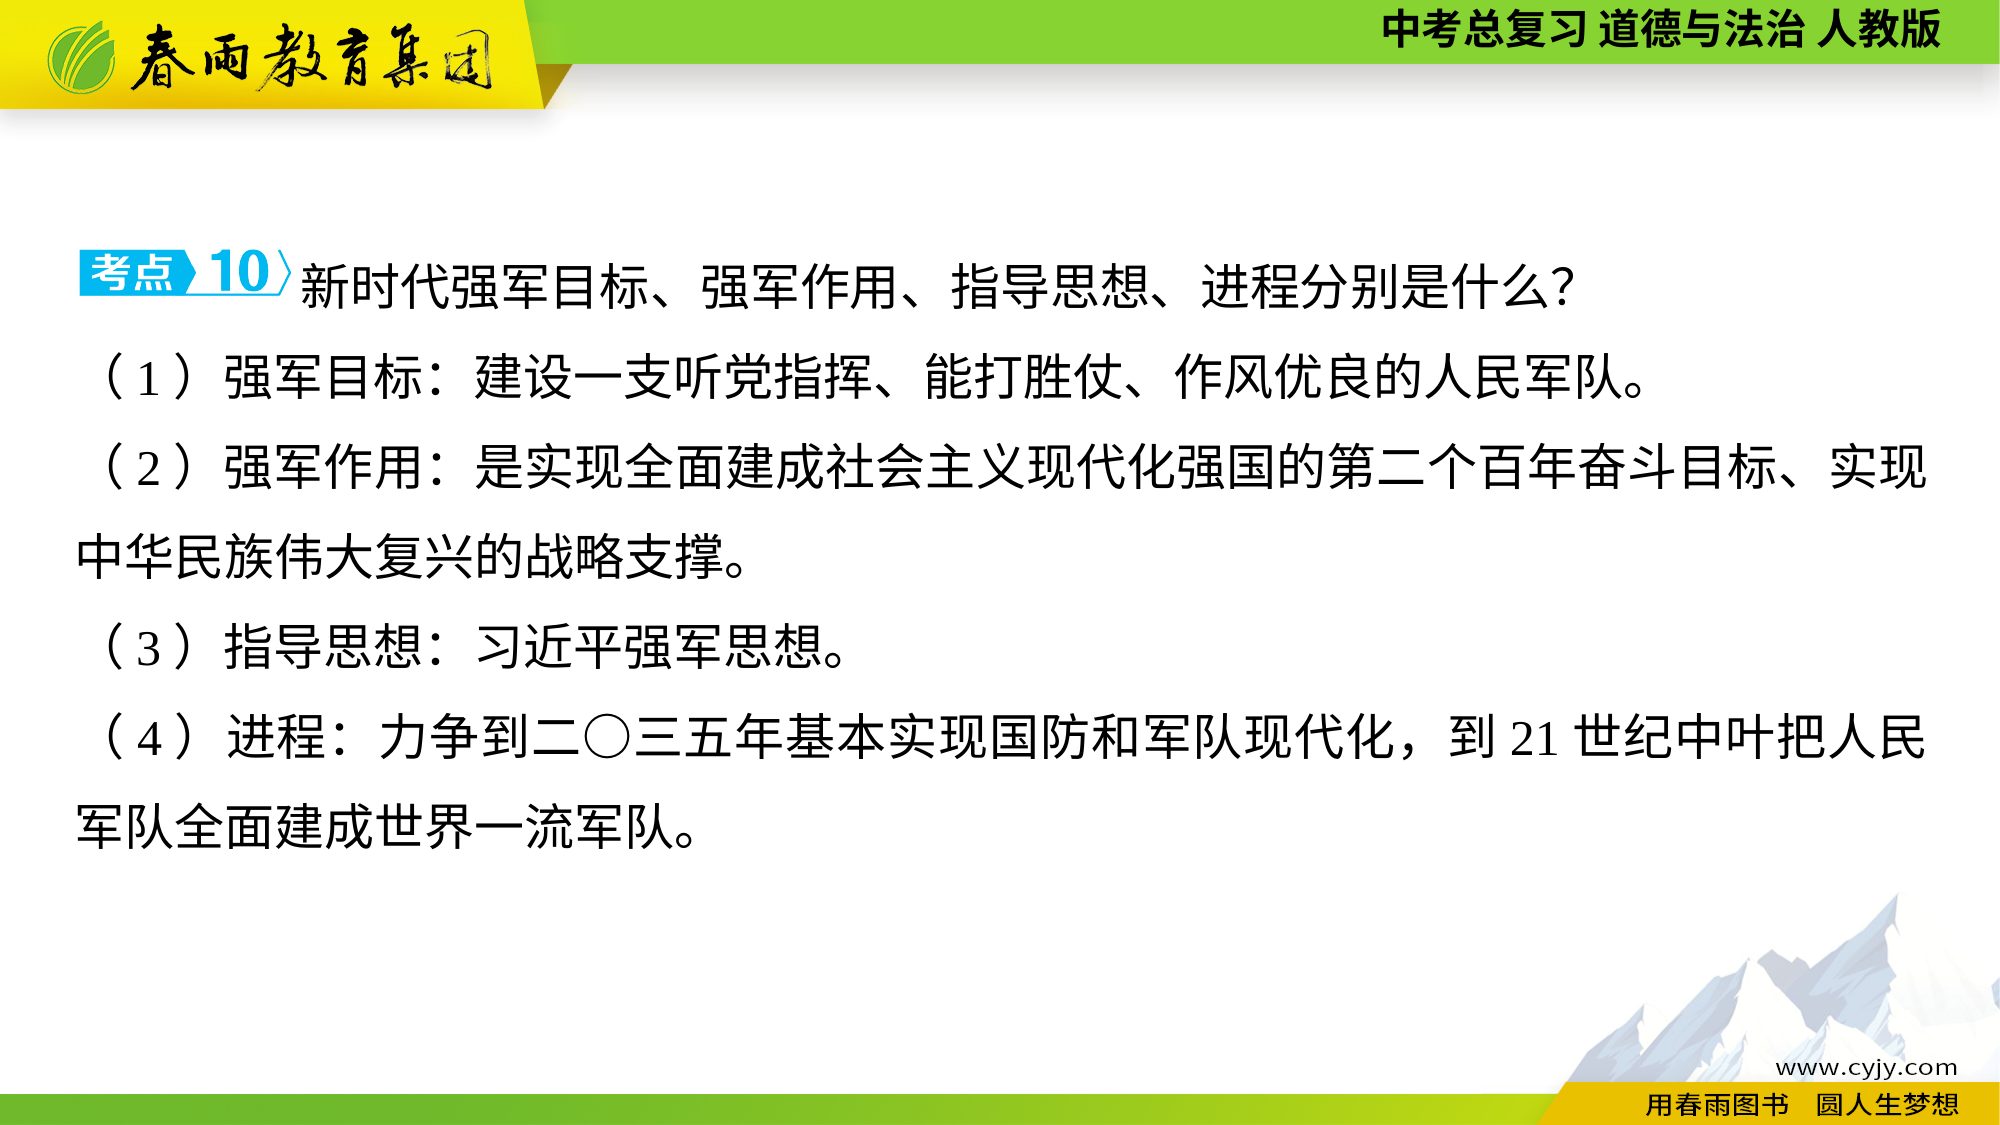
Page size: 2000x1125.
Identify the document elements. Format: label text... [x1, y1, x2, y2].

list 新时代强军目标、强军作用、指导思想、进程分别是什么？ （1）强军目标：建设一支听党指挥、能打胜仗、作风优良的人民军队。 （2）强军作用：是实现全面建成社会主义现代化强国的第二个百年奋斗目标、实现中华民族伟大复兴的战略支撑。 （3）指导思想：习近平强军思想。 （4）进程：力争到二〇三五年基本实现国防和军队现代化，到21世纪中叶把人民军队全面建成世界一流军队。 [59, 218, 1944, 858]
picture [0, 0, 2000, 1125]
